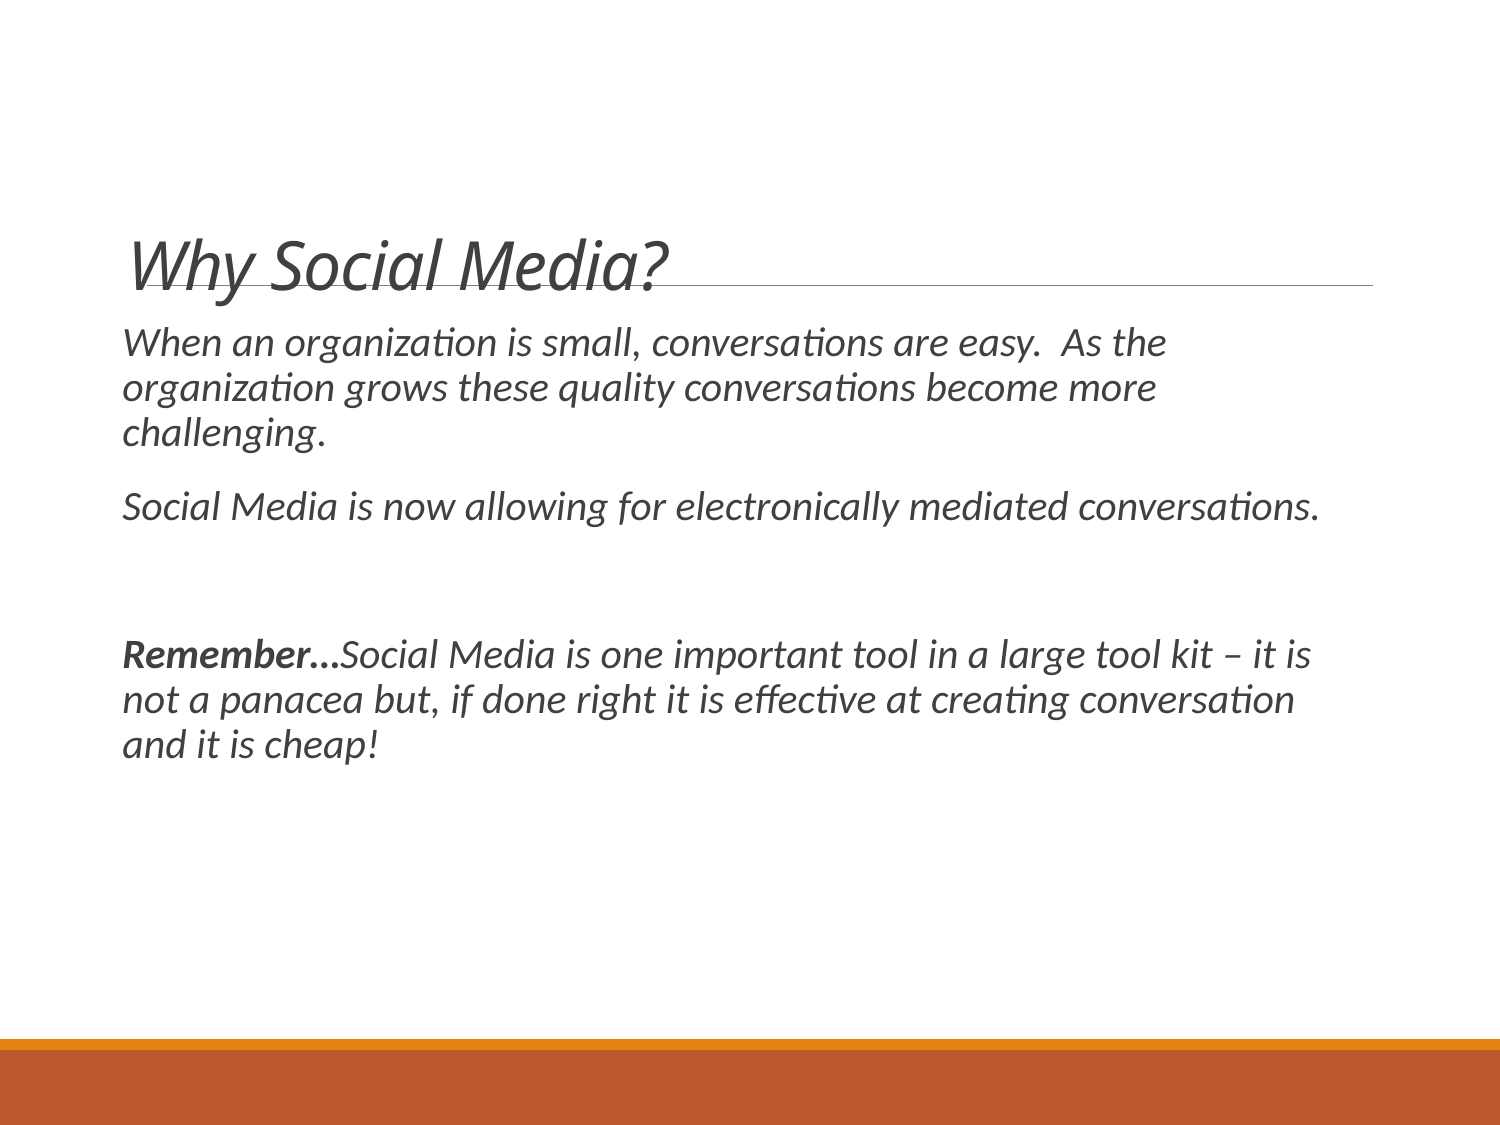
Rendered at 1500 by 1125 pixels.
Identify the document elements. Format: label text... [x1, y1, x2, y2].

list When an organization is small, conversations are easy. As the organization grows these quality conversations become more challenging. Social Media is now allowing for electronically mediated conversations. Remember…Social Media is one important tool in a large tool kit – it is not a panacea but, if done right it is effective at creating conversation and it is cheap! [107, 312, 1345, 950]
title Why Social Media? [112, 224, 1263, 312]
